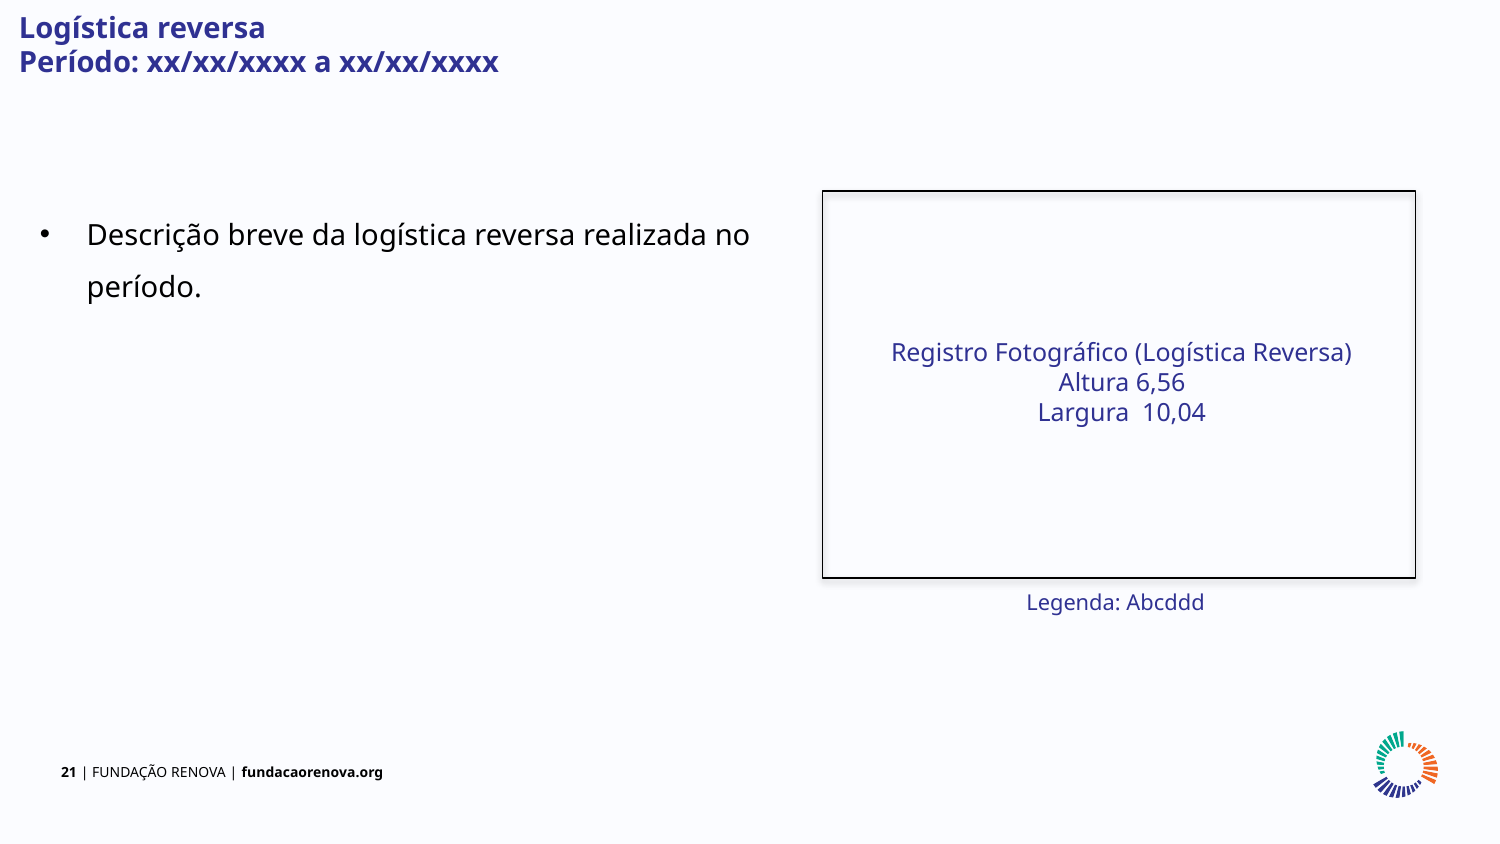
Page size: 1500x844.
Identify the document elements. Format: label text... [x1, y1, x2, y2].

text_box Logística reversa Período: xx/xx/xxxx a xx/xx/xxxx [4, 2, 956, 104]
picture [1373, 731, 1438, 798]
text_box Registro Fotográfico (Logística Reversa) Altura 6,56 Largura 10,04 [852, 328, 1392, 479]
text_box [822, 190, 1416, 579]
text_box Descrição breve da logística reversa realizada no período. [25, 190, 771, 311]
text_box Legenda: Abcddd [1011, 581, 1274, 623]
